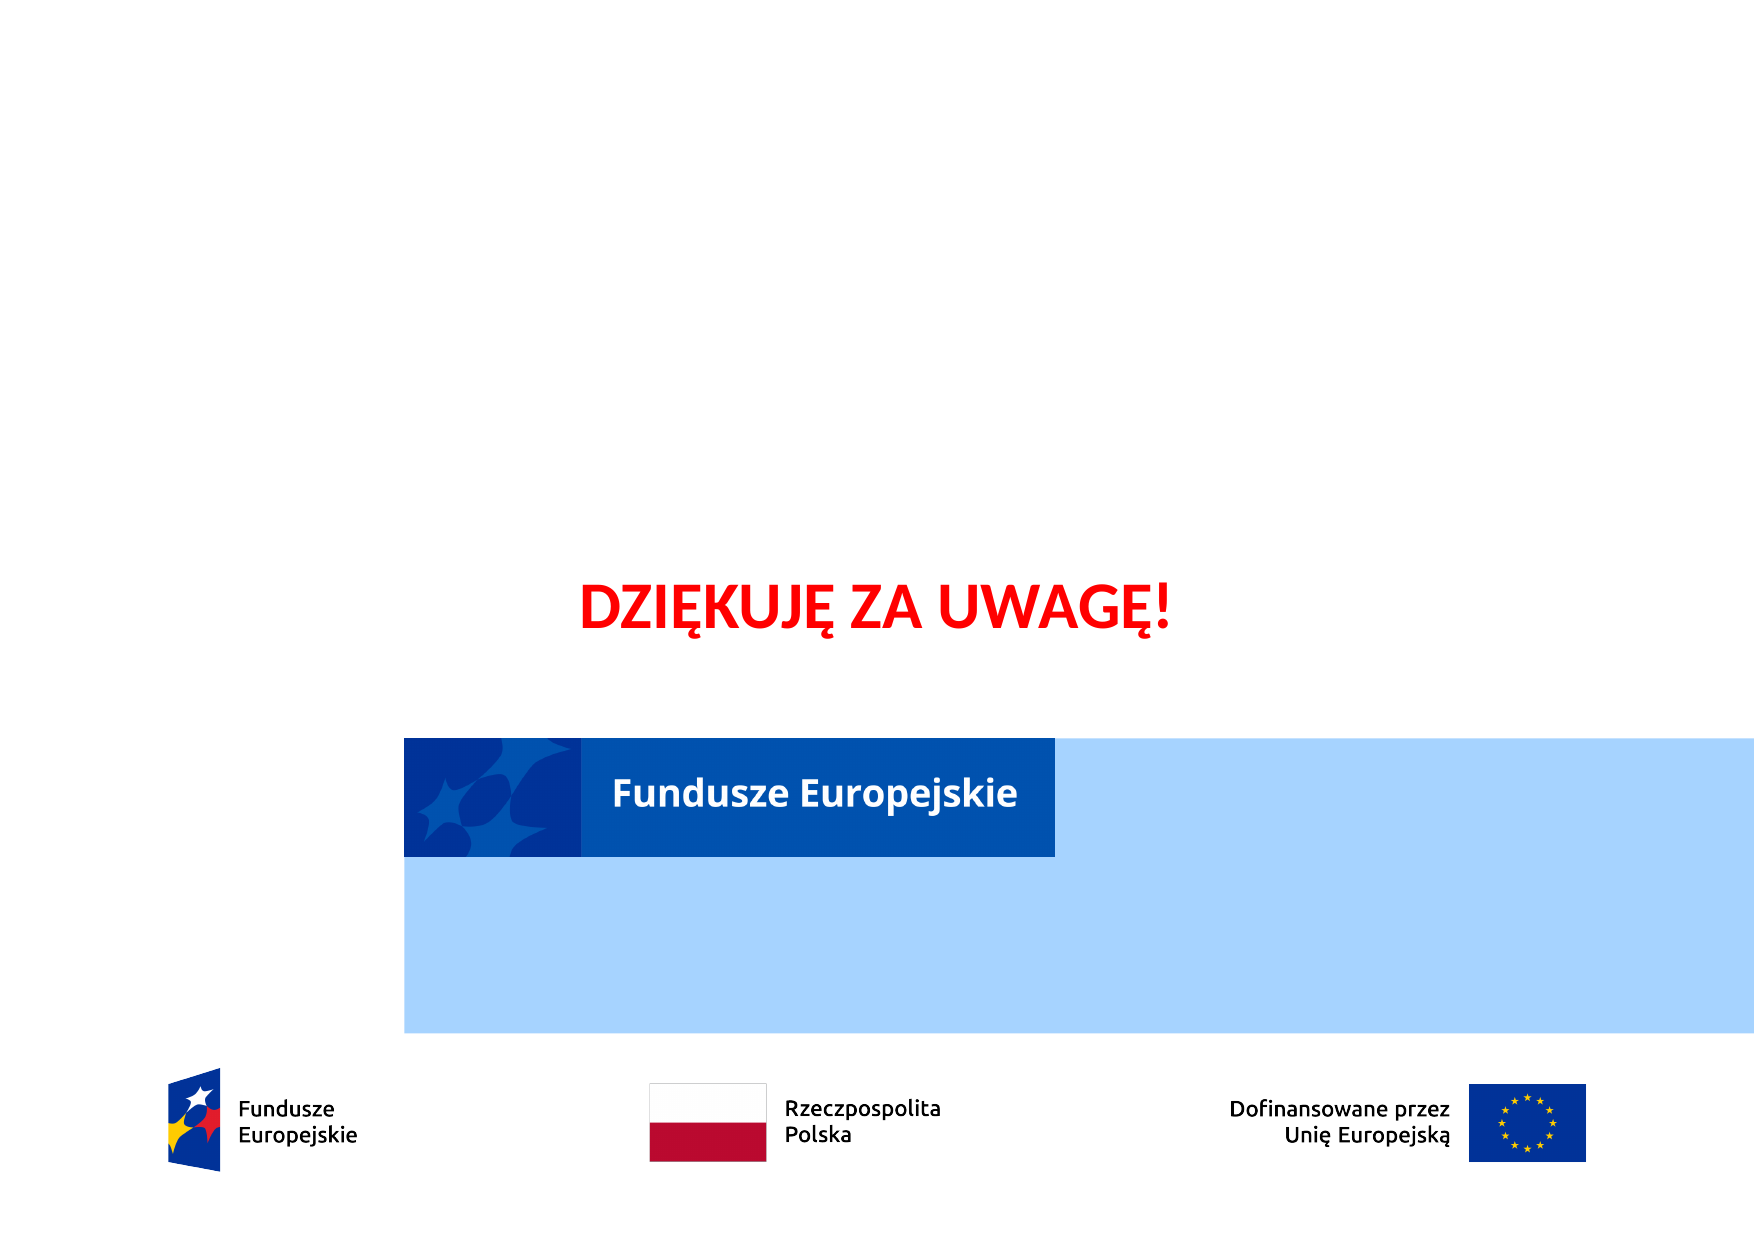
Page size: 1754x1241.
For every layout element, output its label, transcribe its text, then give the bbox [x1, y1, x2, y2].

picture [1192, 1045, 1625, 1201]
picture [610, 1044, 979, 1201]
picture [404, 738, 1055, 857]
text_box DZIĘKUJĘ ZA UWAGĘ! [438, 553, 1316, 649]
picture [129, 1045, 396, 1201]
